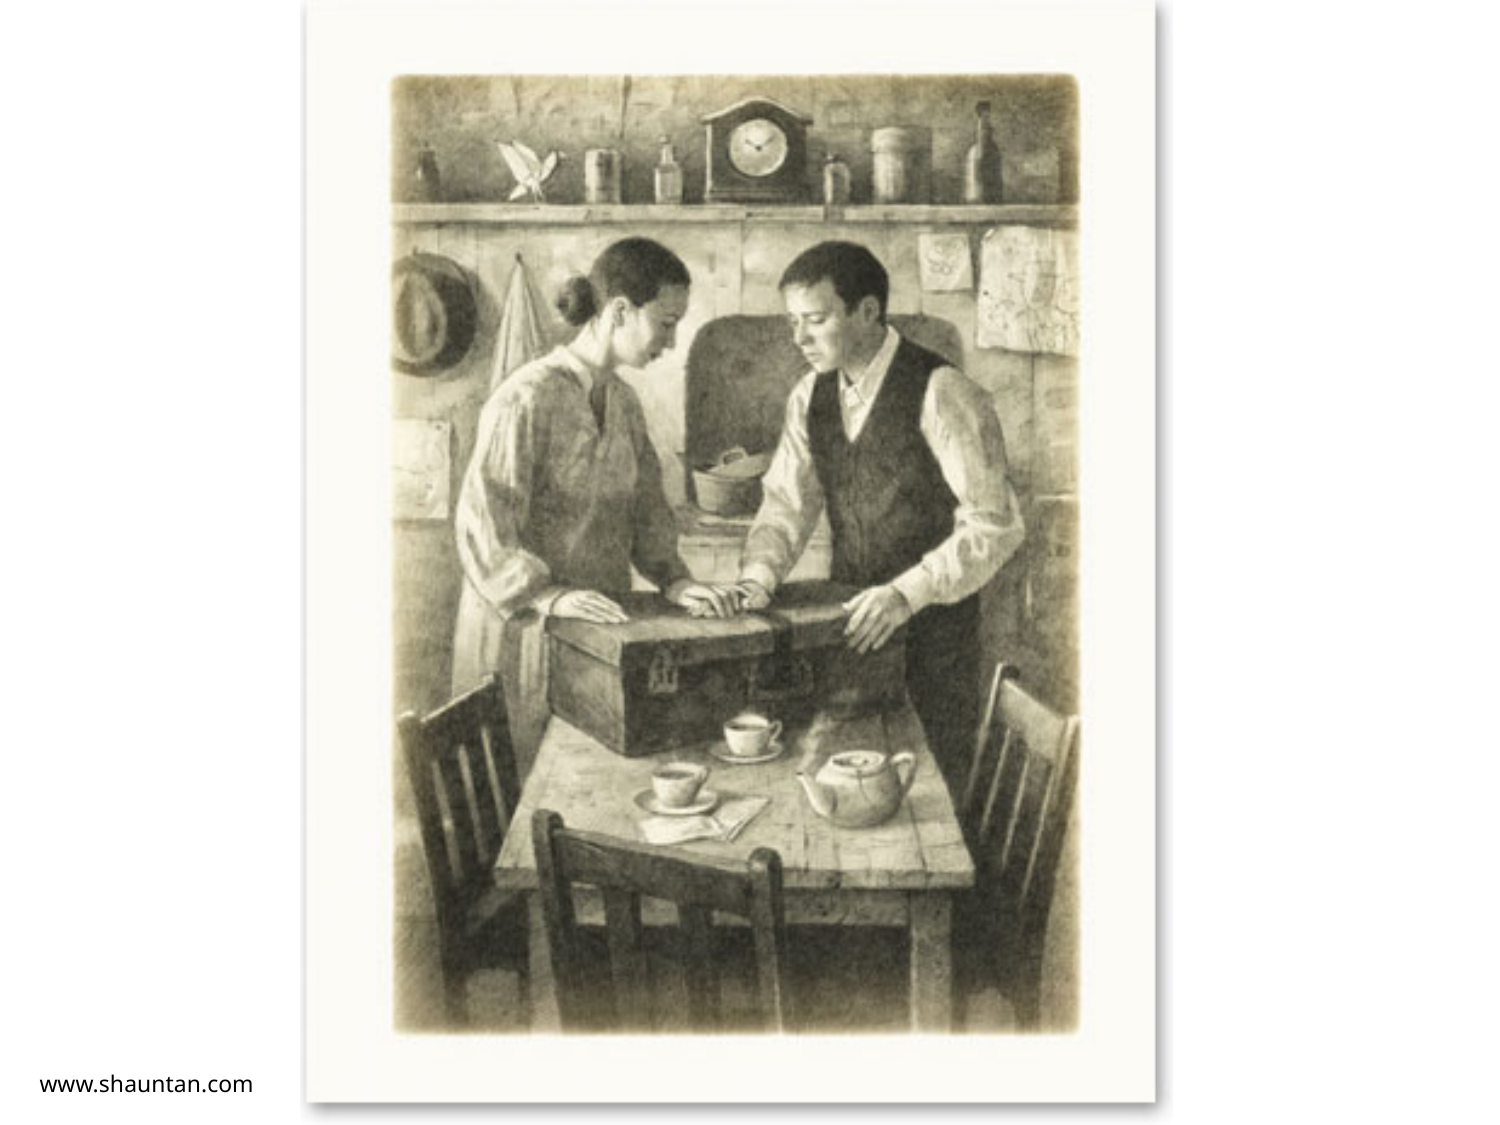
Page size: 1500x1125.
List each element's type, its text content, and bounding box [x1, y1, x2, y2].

picture [299, 0, 1174, 1125]
text_box www.shauntan.com [24, 1062, 293, 1105]
